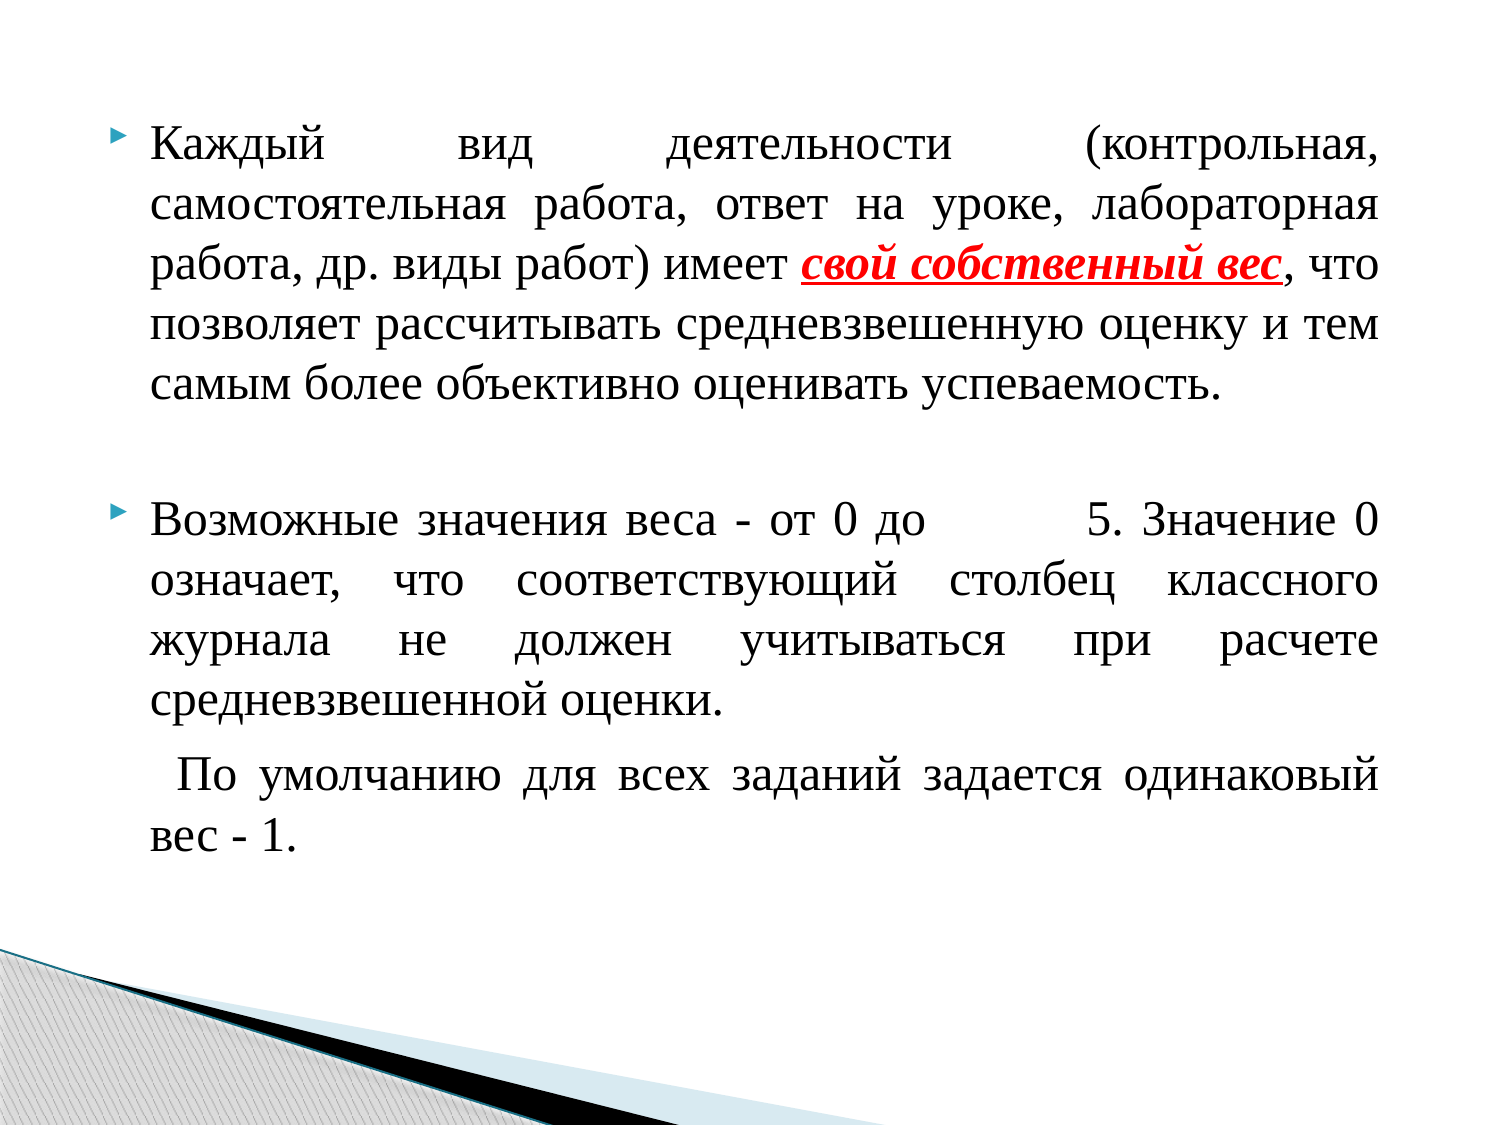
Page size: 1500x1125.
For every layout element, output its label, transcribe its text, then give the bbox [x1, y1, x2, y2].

list Каждый вид деятельности (контрольная, самостоятельная работа, ответ на уроке, лабораторная работа, др. виды работ) имеет свой собственный вес, что позволяет рассчитывать средневзвешенную оценку и тем самым более объективно оценивать успеваемость. Возможные значения веса - от 0 до 5. Значение 0 означает, что соответствующий столбец классного журнала не должен учитываться при расчете средневзвешенной оценки. По умолчанию для всех заданий задается одинаковый вес - 1. [75, 101, 1395, 1062]
